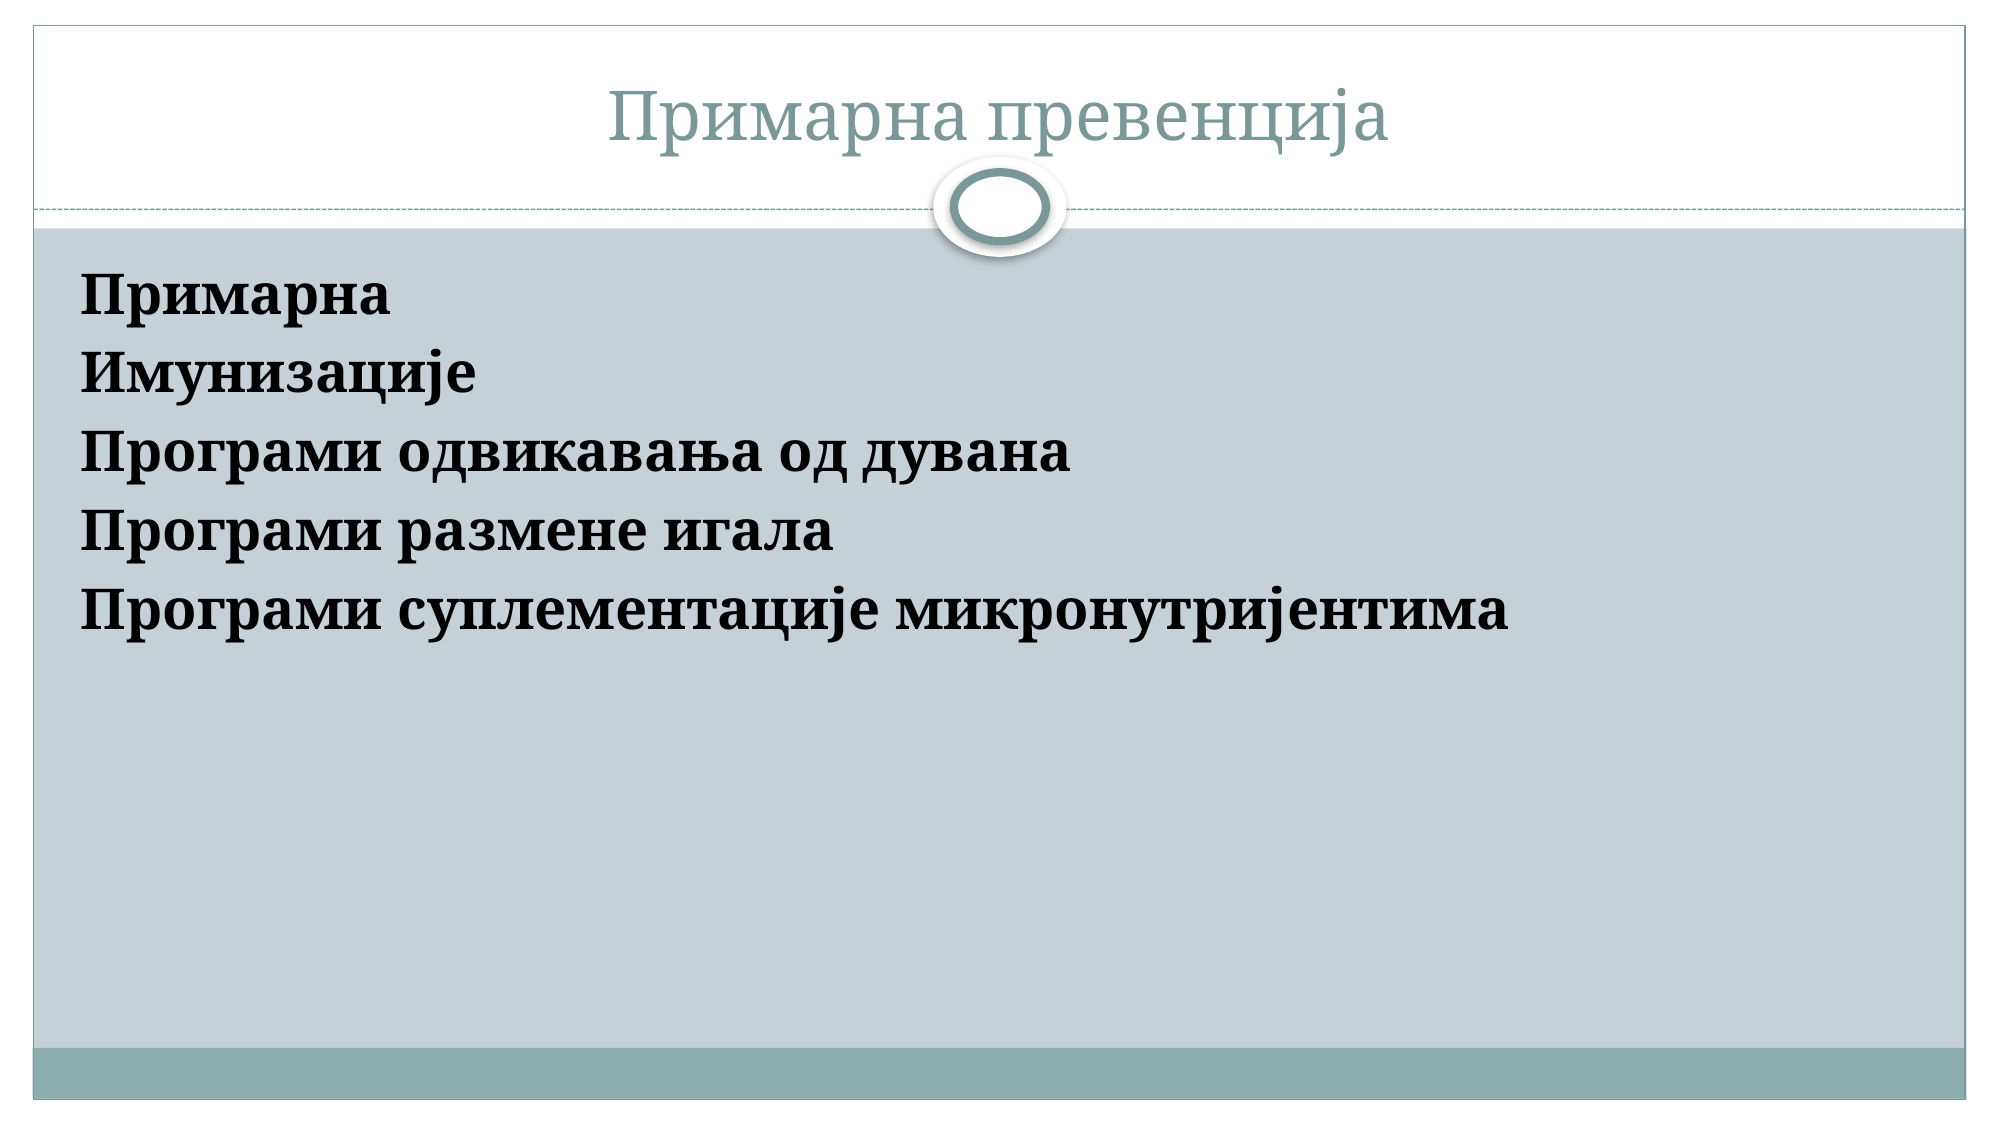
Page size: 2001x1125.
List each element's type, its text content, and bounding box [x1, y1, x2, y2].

title Примарна превенција [66, 37, 1933, 162]
list Примарна Имунизације Програми одвикавања од дувана Програми размене игала Програми суплементације микронутријентима [66, 250, 1926, 1001]
